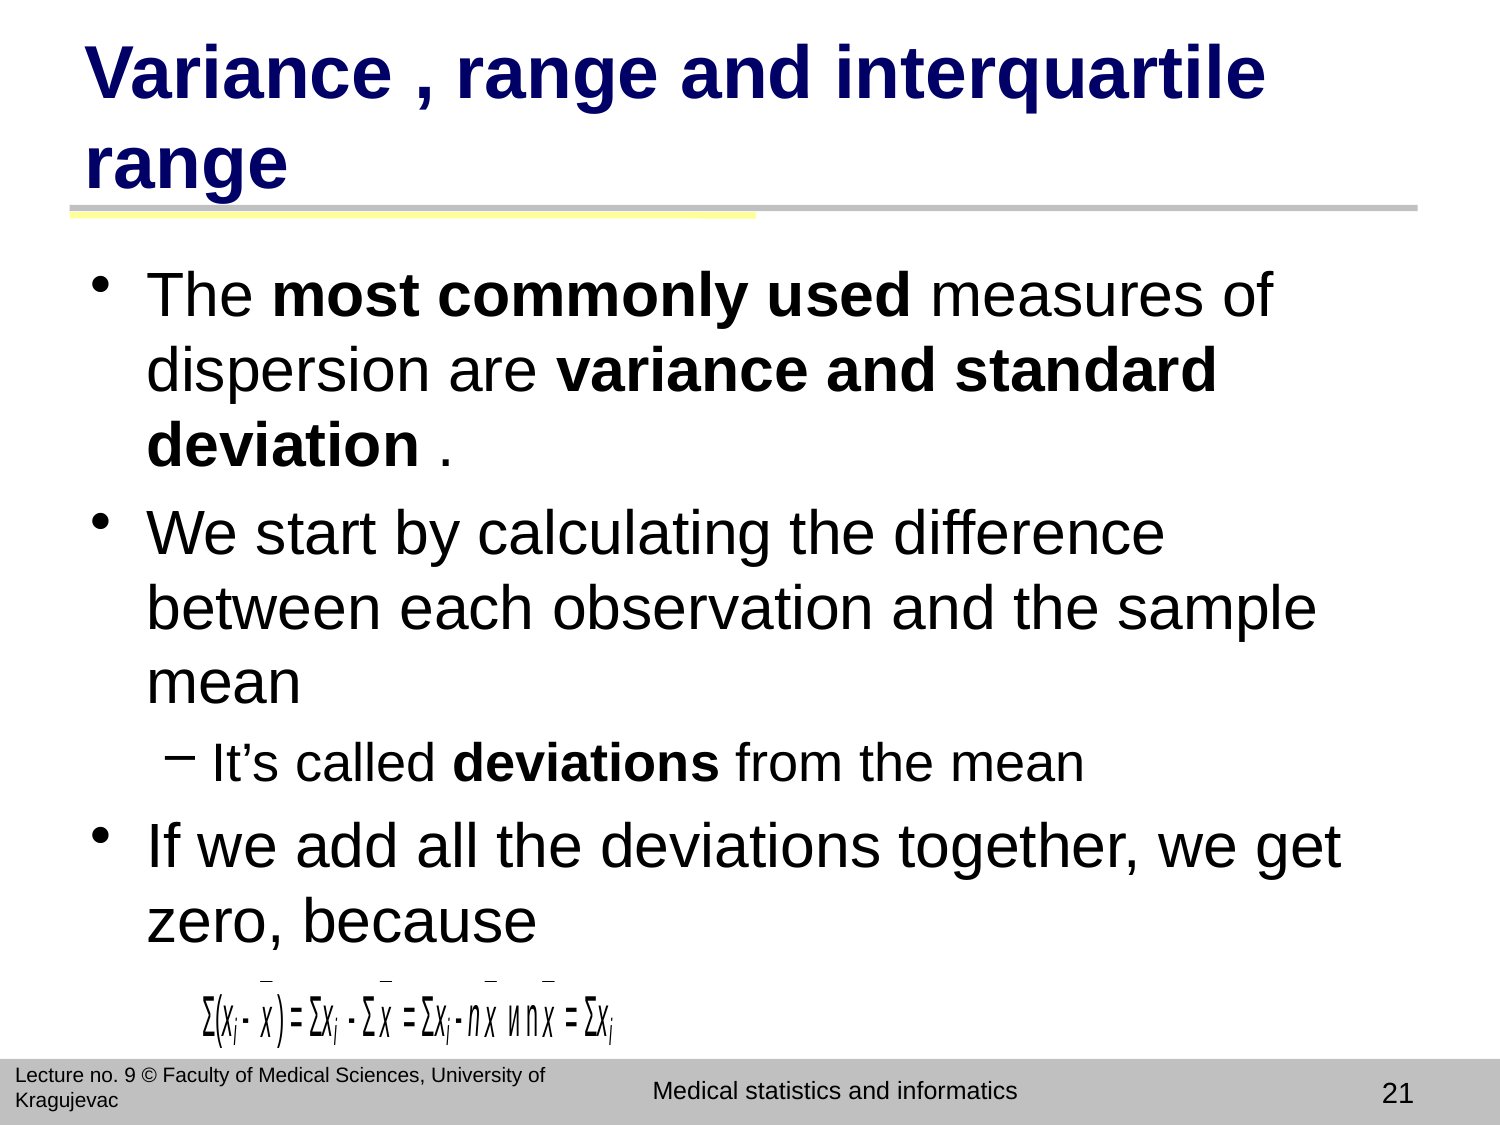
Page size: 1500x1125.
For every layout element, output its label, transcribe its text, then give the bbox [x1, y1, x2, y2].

picture [202, 933, 1185, 1051]
slide_number Lecture no. 9 © Faculty of Medical Sciences, University of Kragujevac [0, 1053, 611, 1108]
list The most commonly used measures of dispersion are variance and standard deviation . We start by calculating the difference between each observation and the sample mean It’s called deviations from the mean If we add all the deviations together, we get zero, because [74, 548, 1426, 1023]
list The most commonly used measures of dispersion are variance and standard deviation . We start by calculating the difference between each observation and the sample mean It’s called deviations from the mean If we add all the deviations together, we get zero, because [74, 246, 1426, 547]
title Variance , range and interquartile range [69, 19, 1426, 208]
footer Medical statistics and informatics [512, 1066, 1160, 1125]
slide_number 21 [1164, 1066, 1430, 1125]
